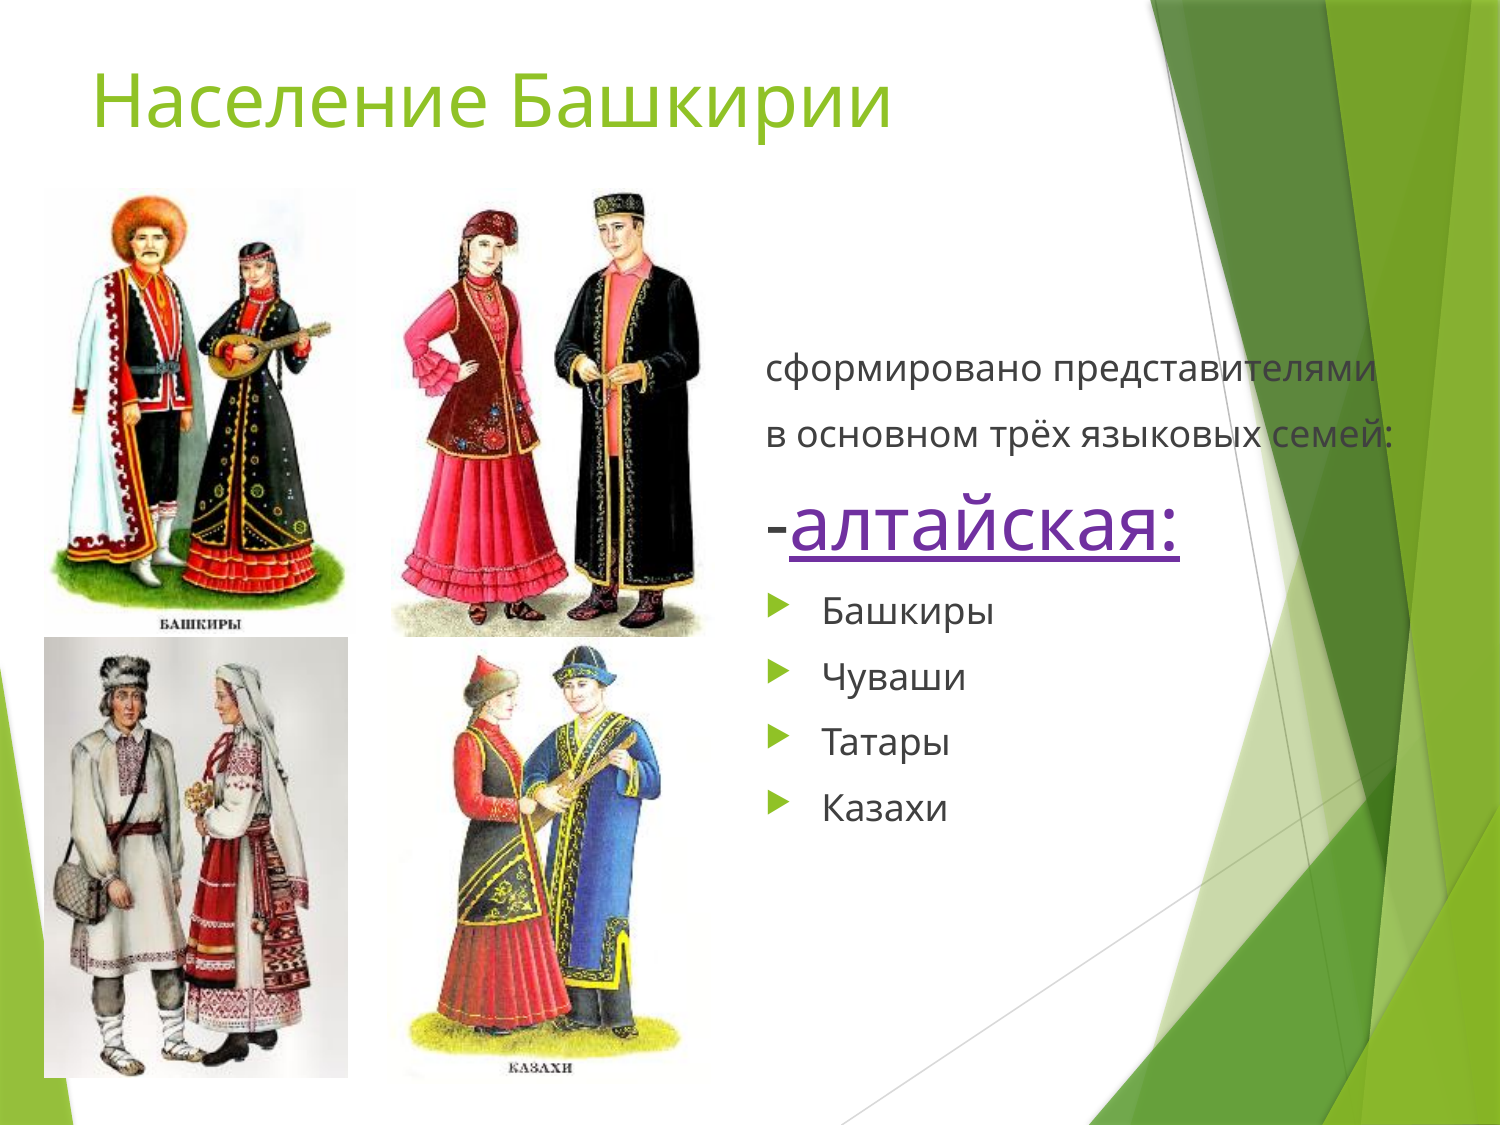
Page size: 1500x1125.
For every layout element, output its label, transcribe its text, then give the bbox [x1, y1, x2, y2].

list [44, 188, 357, 635]
title Население Башкирии [75, 45, 1425, 233]
list сформировано представителями в основном трёх языковых семей: -алтайская: Башкиры Чуваши Татары Казахи [750, 336, 1413, 939]
picture [44, 637, 348, 1079]
picture [386, 188, 715, 1084]
